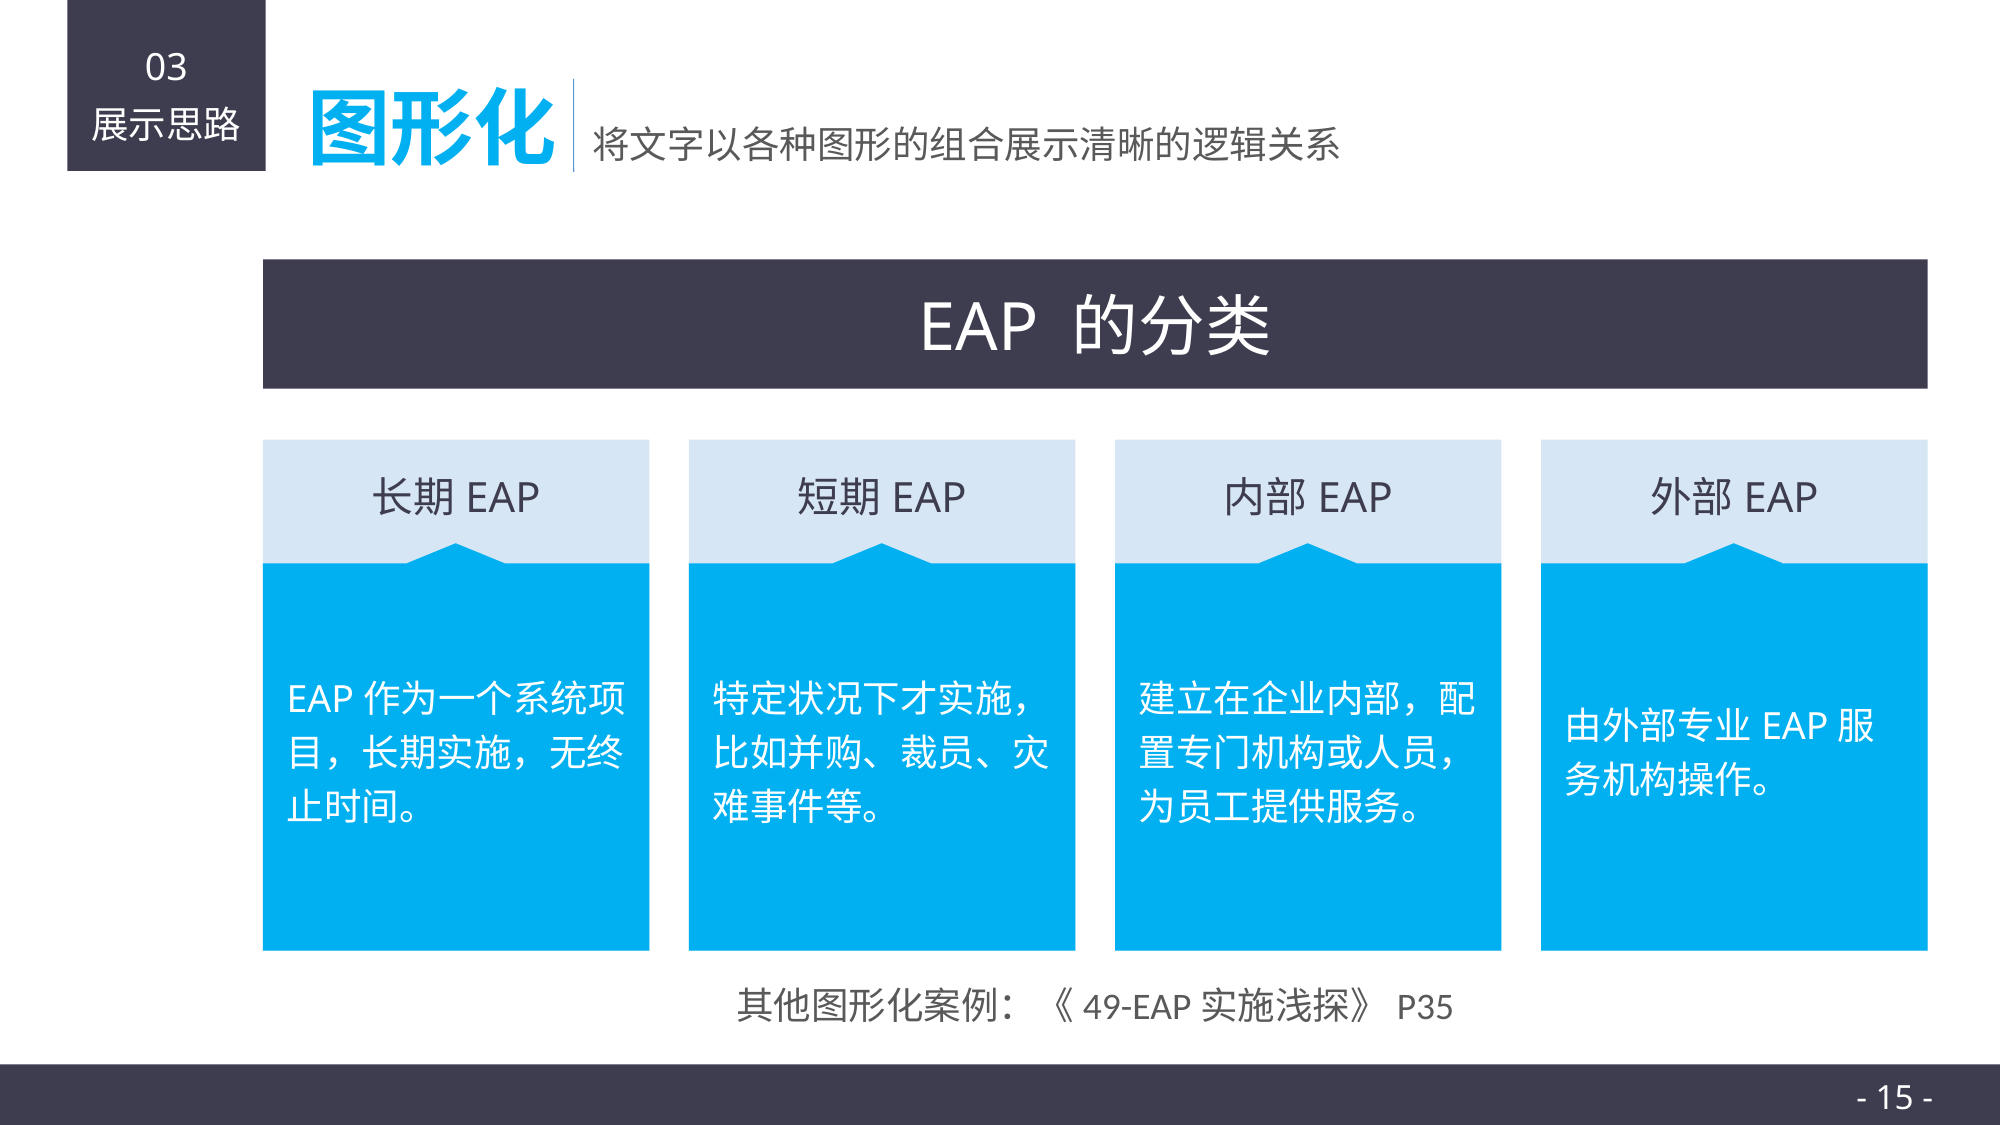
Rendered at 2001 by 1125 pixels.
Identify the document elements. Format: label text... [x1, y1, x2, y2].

text_box [688, 439, 1076, 463]
text_box EAP作为一个系统项目，长期实施，无终止时间。 [262, 543, 650, 951]
text_box 03 展示思路 [67, 21, 266, 154]
text_box 图形化 [292, 68, 573, 183]
text_box [1115, 439, 1502, 463]
text_box 特定状况下才实施，比如并购、裁员、灾难事件等。 [688, 543, 1076, 951]
text_box 将文字以各种图形的组合展示清晰的逻辑关系 [577, 113, 1358, 173]
text_box 其他图形化案例：《49-EAP实施浅探》P35 [674, 974, 1517, 1035]
text_box EAP 的分类 [263, 259, 1928, 389]
text_box [1541, 529, 1928, 563]
text_box 短期EAP [688, 463, 1076, 529]
text_box 内部EAP [1115, 463, 1502, 529]
text_box 外部EAP [1541, 463, 1928, 529]
text_box [262, 529, 650, 563]
text_box 长期EAP [262, 463, 650, 529]
text_box [1541, 439, 1928, 463]
text_box 由外部专业EAP服务机构操作。 [1541, 543, 1928, 951]
text_box [688, 529, 1076, 563]
text_box [262, 439, 650, 463]
text_box [1115, 529, 1502, 563]
text_box 建立在企业内部，配置专门机构或人员，为员工提供服务。 [1115, 543, 1502, 951]
